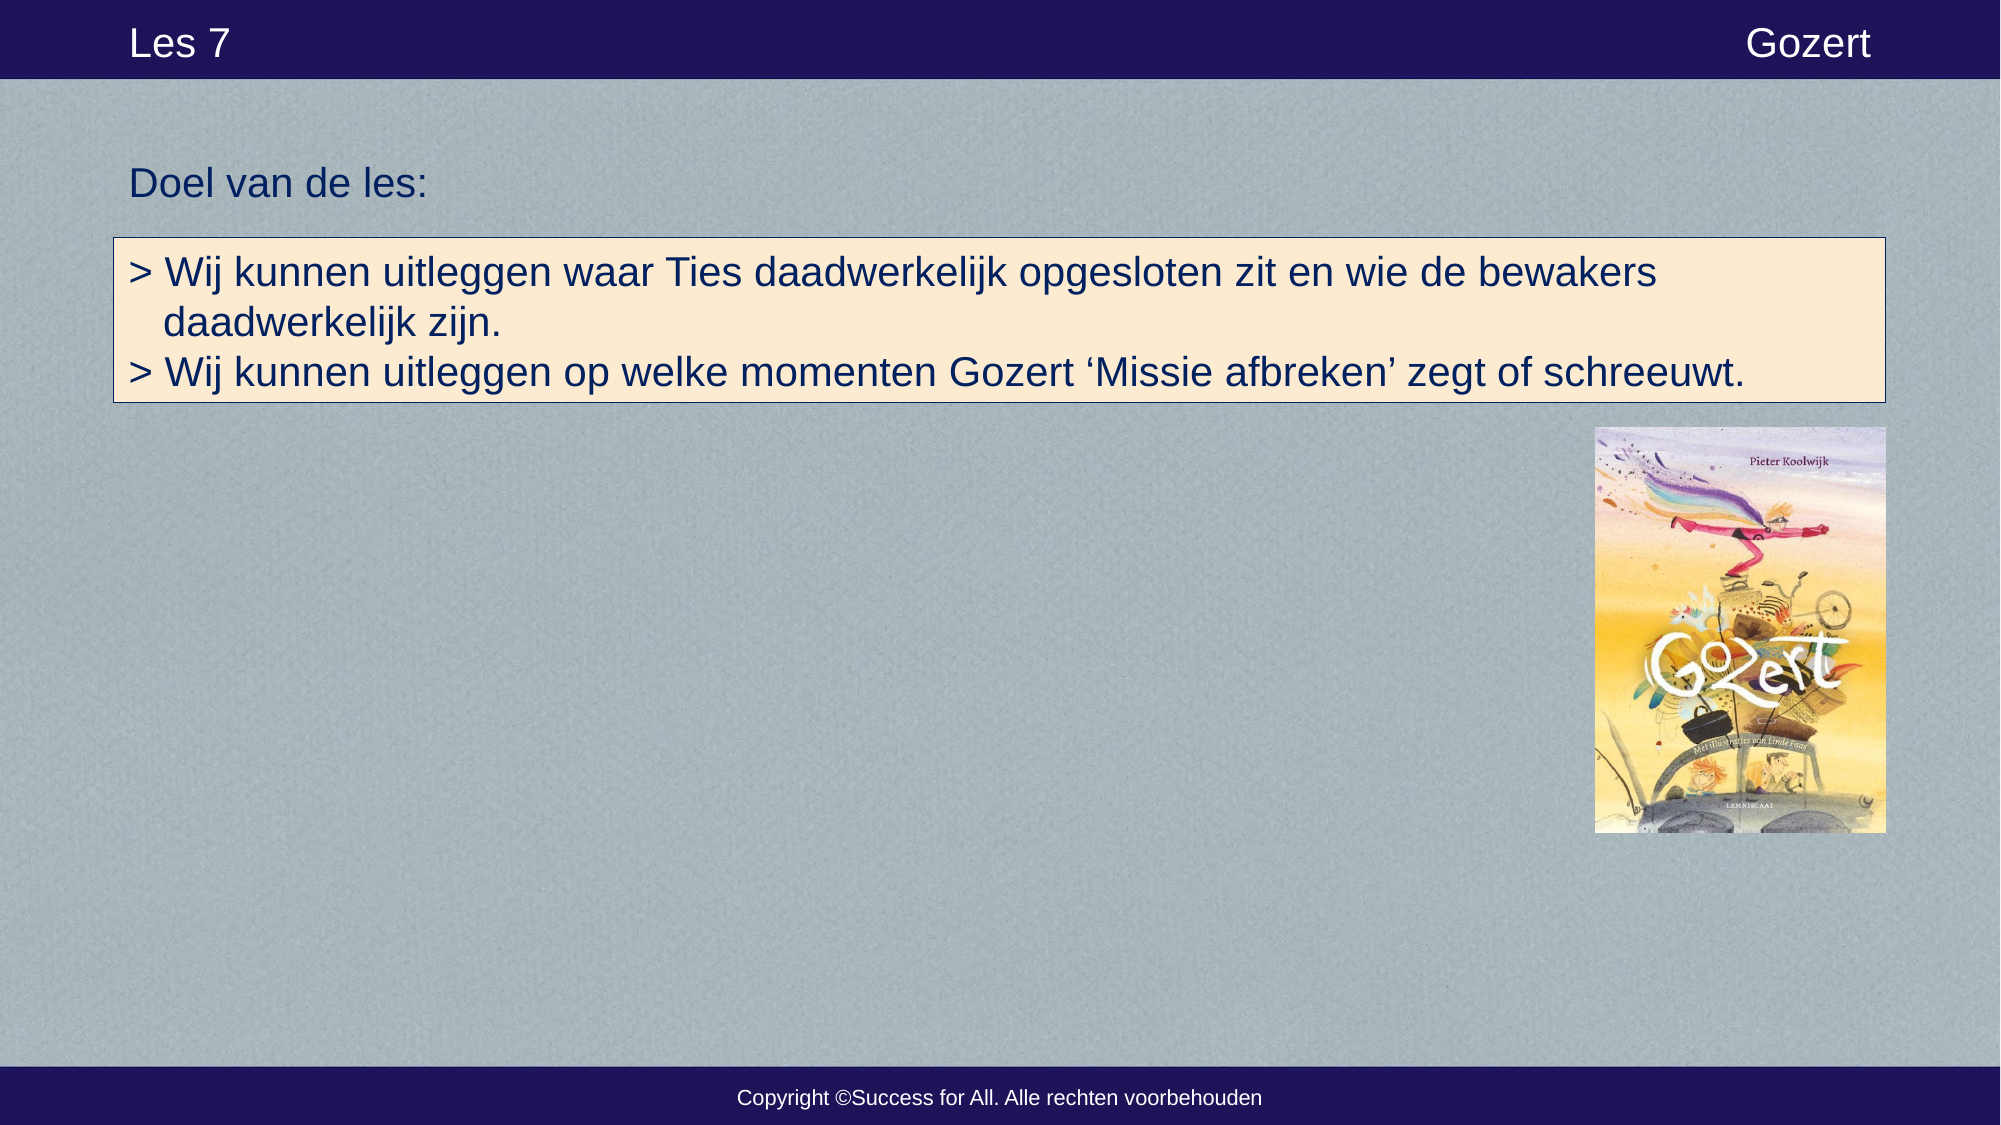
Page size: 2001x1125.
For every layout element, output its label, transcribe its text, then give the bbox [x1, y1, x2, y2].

text_box Doel van de les: [113, 148, 1635, 214]
text_box > Wij kunnen uitleggen waar Ties daadwerkelijk opgesloten zit en wie de bewakers daadwerkelijk zijn. > Wij kunnen uitleggen op welke momenten Gozert ‘Missie afbreken’ zegt of schreeuwt. [113, 237, 1886, 403]
text_box Gozert [999, 8, 1886, 73]
text_box Copyright ©Success for All. Alle rechten voorbehouden [0, 1076, 2000, 1125]
text_box Les 7 [114, 8, 354, 73]
picture [0, 0, 2001, 1125]
